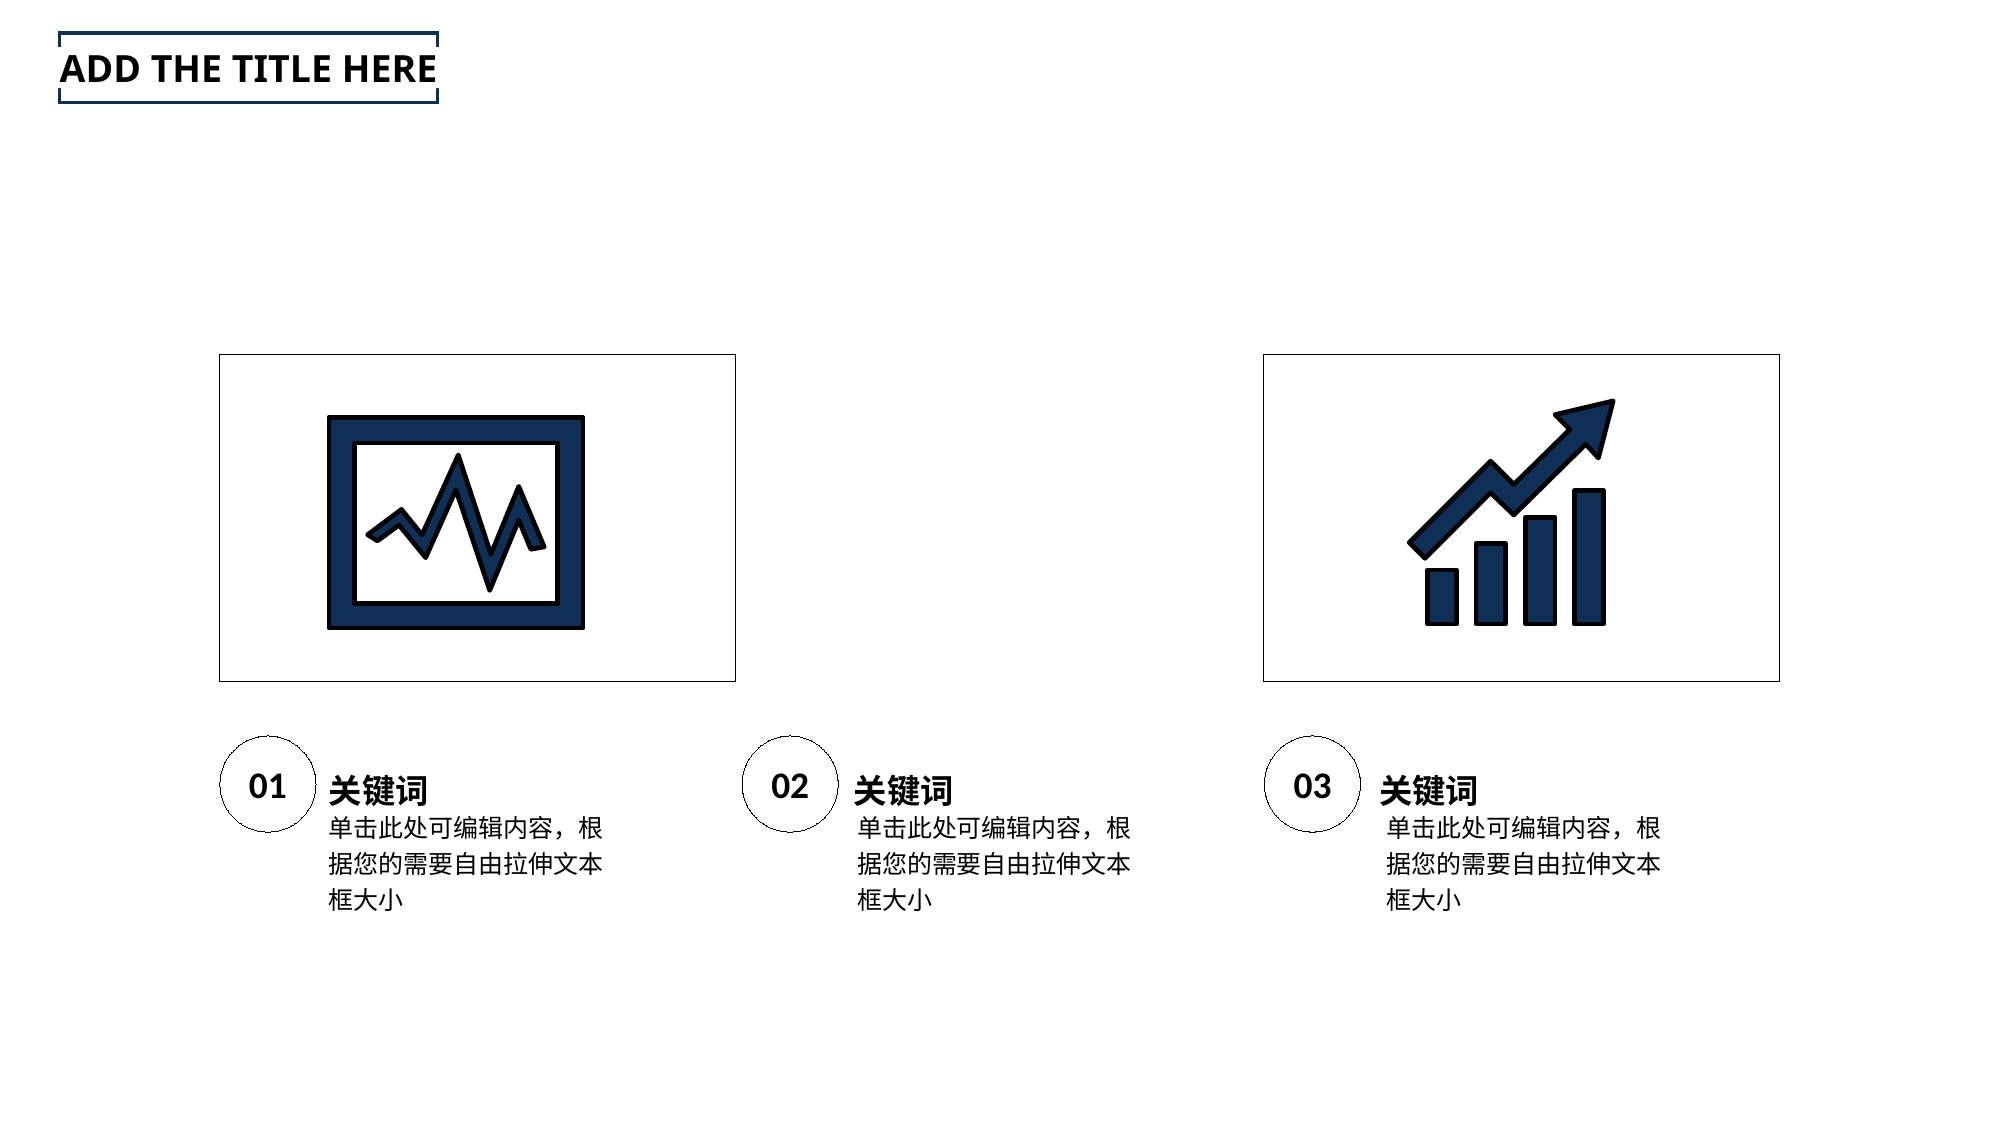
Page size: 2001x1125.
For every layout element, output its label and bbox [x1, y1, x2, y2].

text_box [0, 32, 498, 103]
text_box [219, 354, 736, 682]
text_box [328, 417, 583, 628]
text_box [742, 735, 1137, 912]
text_box [219, 735, 608, 912]
text_box [1409, 400, 1614, 624]
text_box [1263, 354, 1780, 682]
text_box [1264, 735, 1666, 912]
